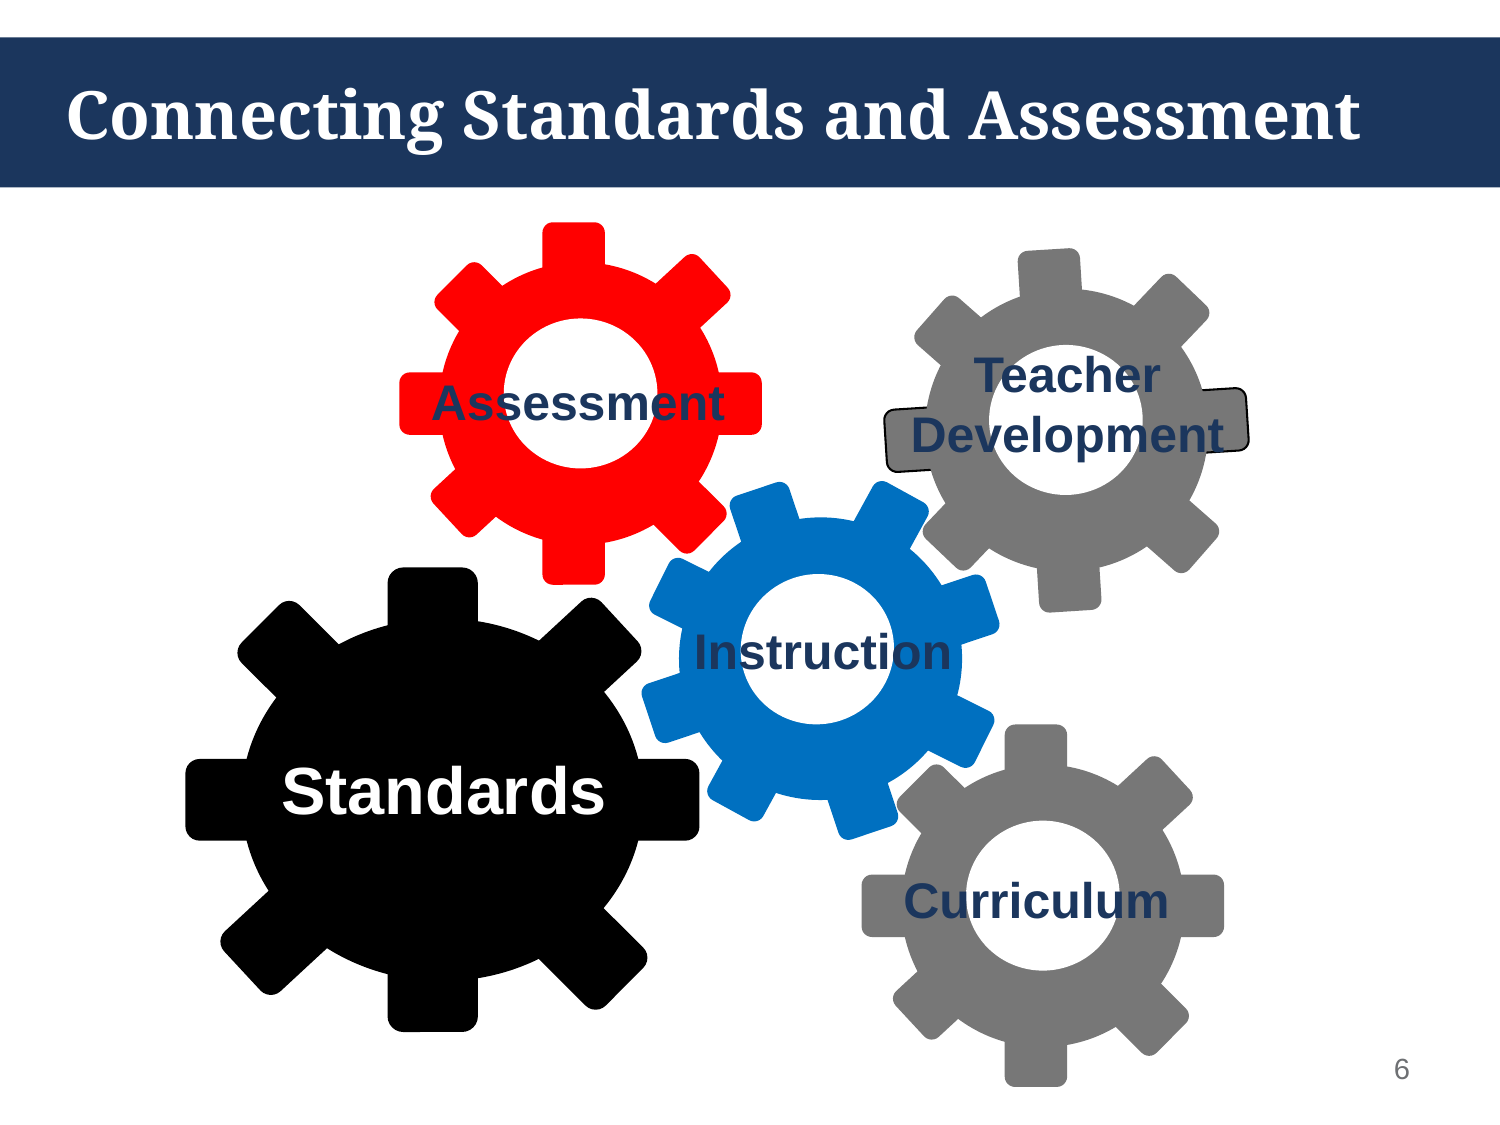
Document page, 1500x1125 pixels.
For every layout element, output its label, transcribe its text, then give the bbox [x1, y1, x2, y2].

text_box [863, 240, 1271, 612]
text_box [861, 724, 1225, 1087]
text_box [639, 469, 1004, 843]
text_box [399, 222, 762, 568]
slide_number 6 [1350, 1042, 1425, 1103]
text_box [174, 568, 699, 1031]
title Connecting Standards and Assessment [50, 37, 1413, 188]
